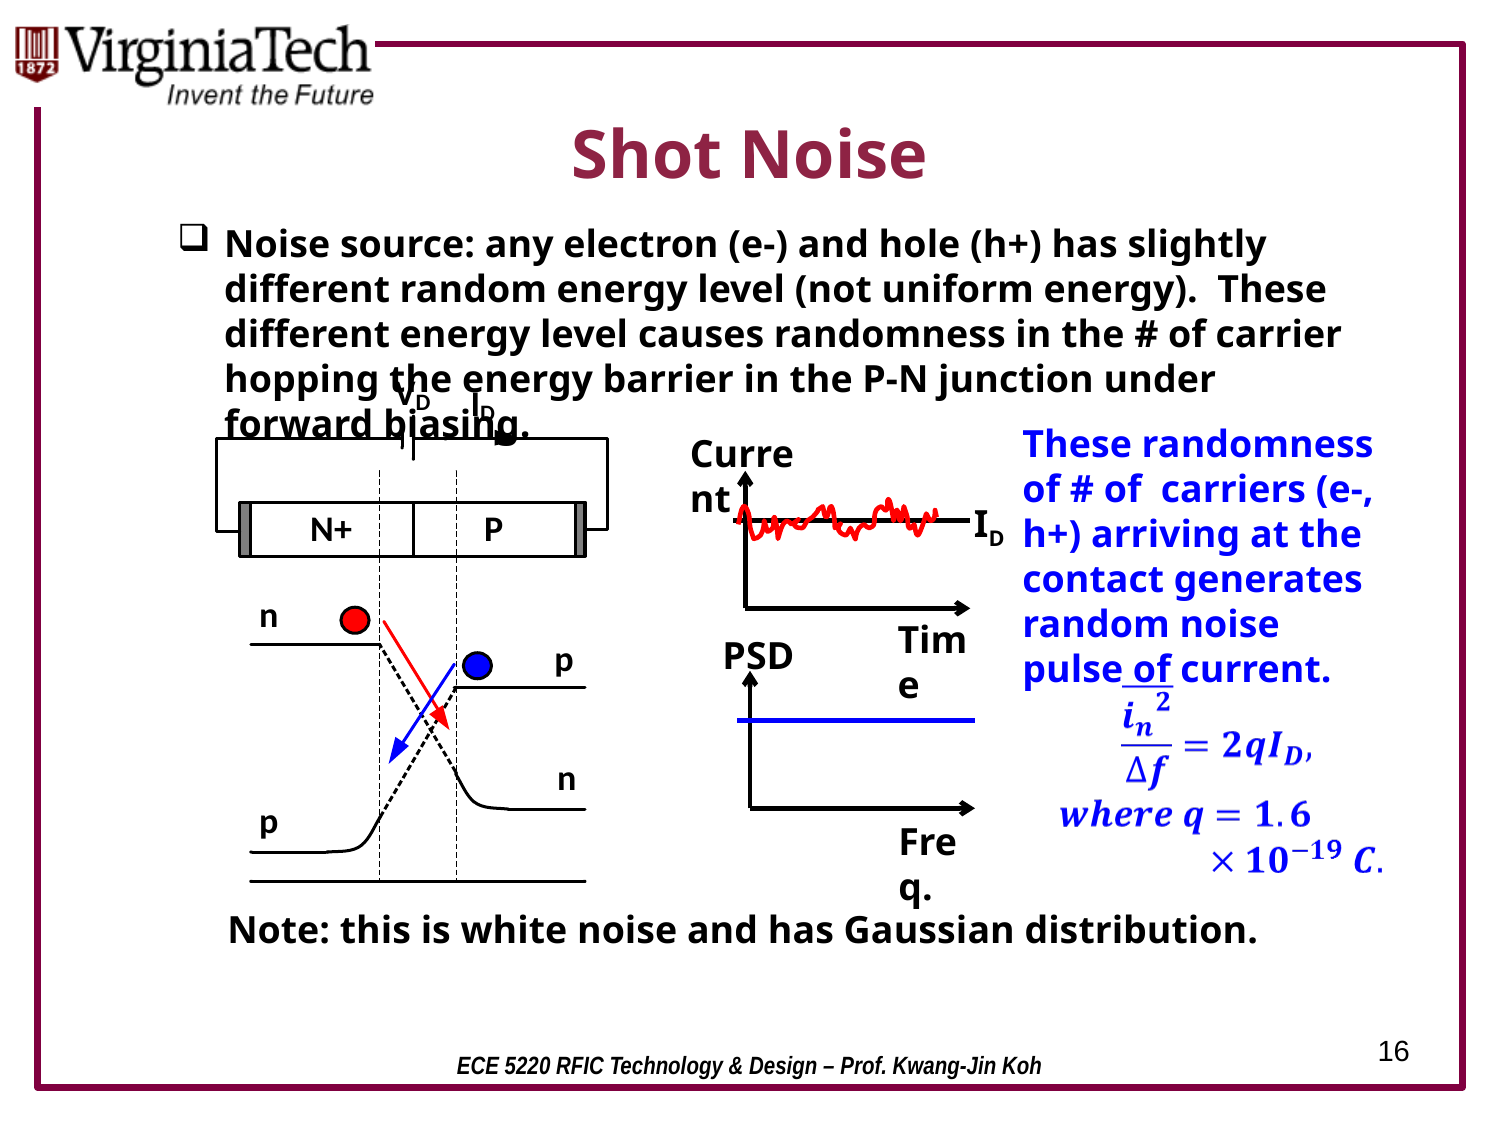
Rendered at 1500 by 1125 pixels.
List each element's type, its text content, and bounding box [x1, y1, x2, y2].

text_box [913, 530, 924, 537]
text_box Current [674, 422, 825, 528]
text_box [836, 530, 861, 542]
text_box These randomness of # of carriers (e-, h+) arriving at the contact generates random noise pulse of current. [1007, 412, 1400, 698]
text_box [212, 364, 613, 888]
text_box [825, 504, 837, 520]
title Shot Noise [75, 104, 1425, 213]
text_box PSD [707, 624, 826, 685]
picture [15, 24, 375, 107]
slide_number 16 [1074, 1024, 1425, 1103]
text_box [746, 522, 825, 528]
text_box ID [959, 492, 1007, 558]
text_box [775, 530, 783, 541]
text_box [749, 530, 774, 541]
text_box Freq. [883, 810, 989, 898]
text_box [737, 522, 745, 528]
text_box [859, 497, 939, 520]
text_box [1025, 674, 1416, 891]
text_box Noise source: any electron (e-) and hole (h+) has slightly different random energy level (not uniform energy). These different energy level causes randomness in the # of carrier hopping the energy barrier in the P-N junction under forward biasing. [162, 212, 1363, 453]
text_box Note: this is white noise and has Gaussian distribution. [212, 898, 1363, 959]
text_box Time [882, 608, 988, 713]
